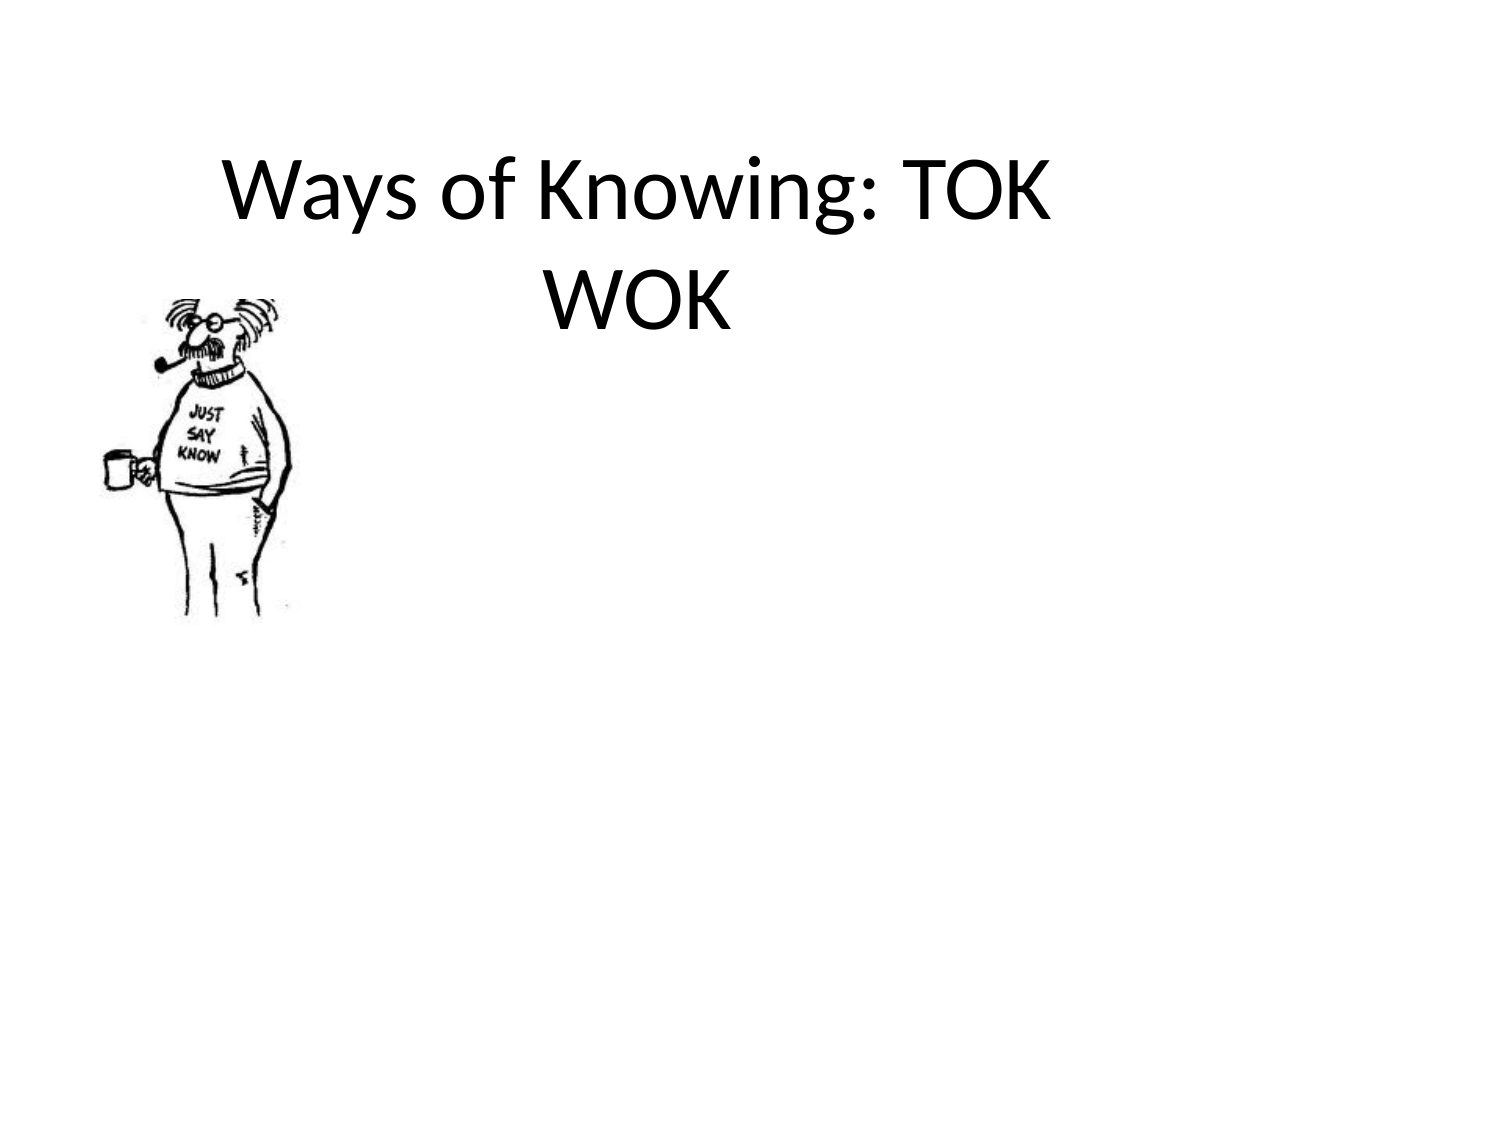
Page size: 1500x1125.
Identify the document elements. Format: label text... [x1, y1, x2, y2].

title Ways of Knowing: TOK WOK [0, 62, 1275, 413]
picture [49, 299, 349, 713]
